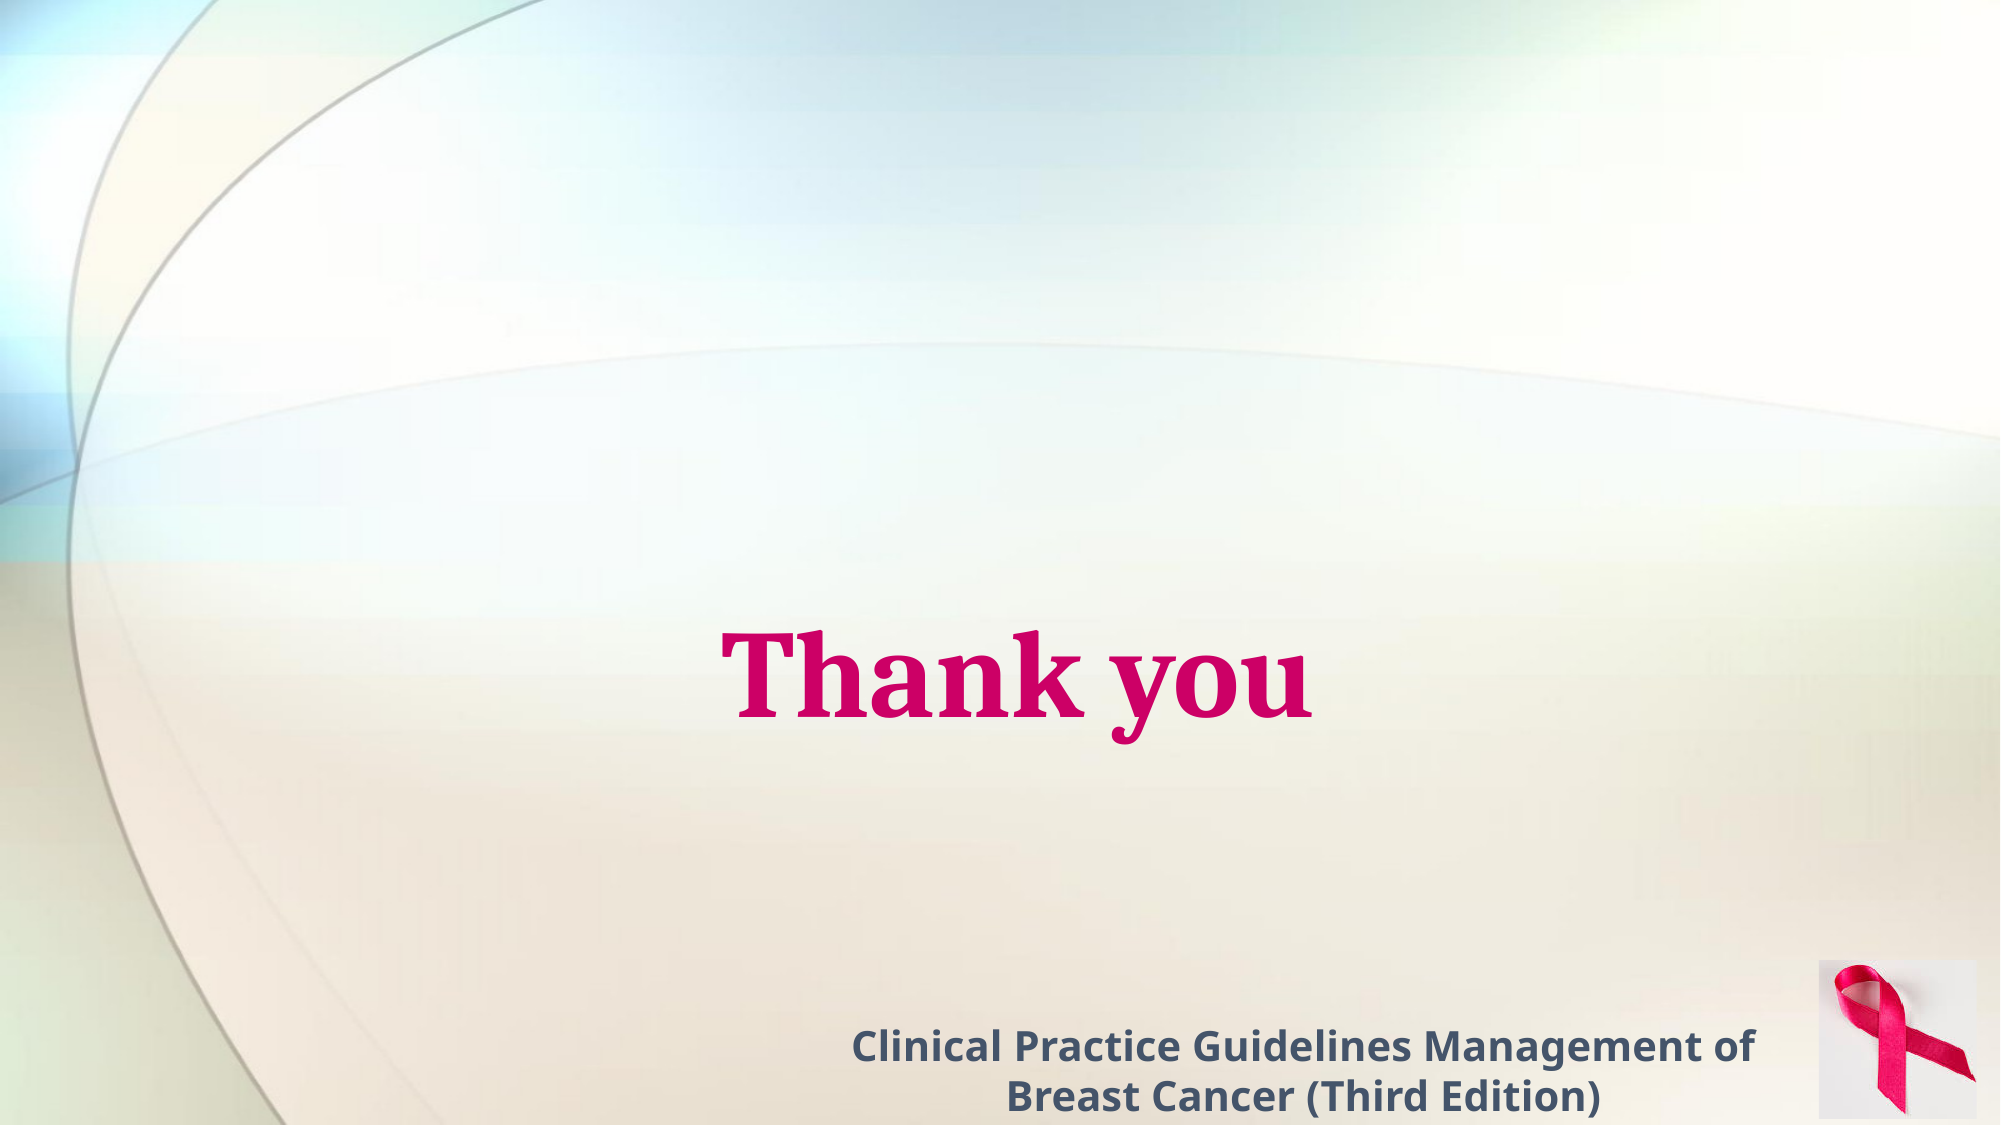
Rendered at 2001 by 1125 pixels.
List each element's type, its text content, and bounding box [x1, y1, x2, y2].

title Thank you [203, 280, 1862, 750]
slide_number 21 [1325, 1042, 1809, 1103]
text_box Clinical Practice Guidelines Management of Breast Cancer (Third Edition) [788, 1011, 1819, 1125]
picture [0, 0, 2001, 1125]
